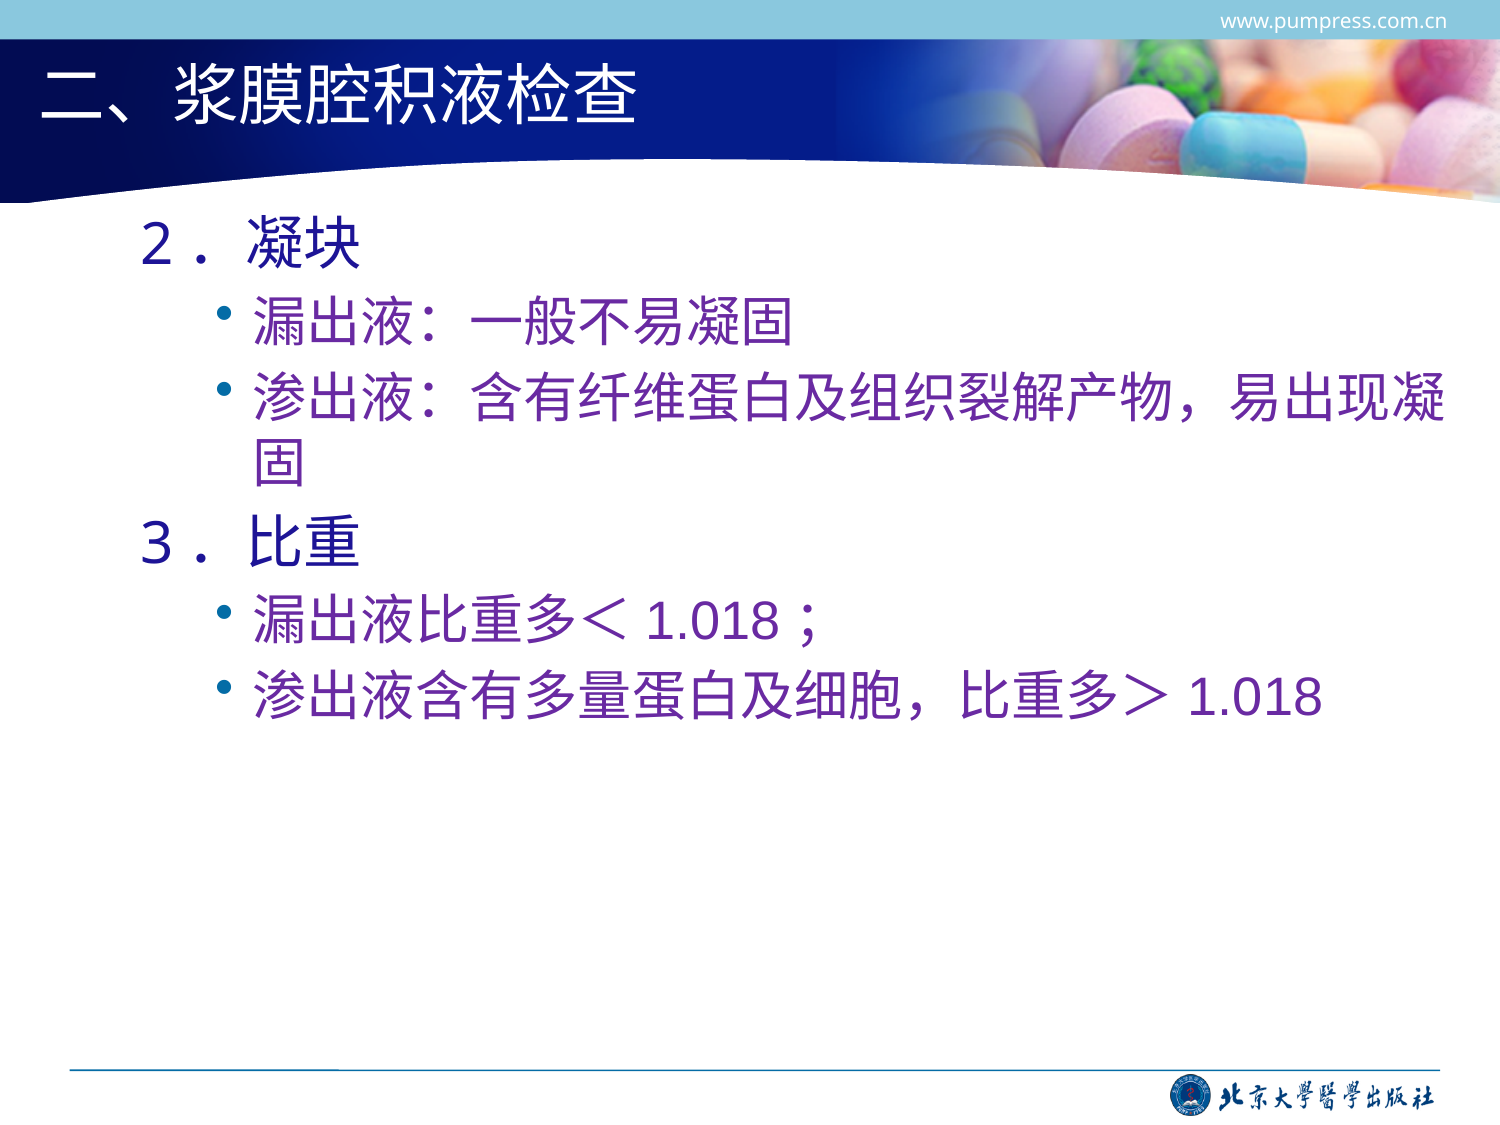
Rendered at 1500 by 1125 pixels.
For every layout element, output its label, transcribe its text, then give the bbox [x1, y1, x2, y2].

picture [0, 40, 1500, 203]
slide_number www.pumpress.com.cn [1024, 0, 1463, 38]
picture [1170, 1074, 1436, 1118]
title 二、浆膜腔积液检查 [23, 46, 1349, 140]
list 2．凝块 漏出液：一般不易凝固 渗出液：含有纤维蛋白及组织裂解产物，易出现凝固 3．比重 漏出液比重多＜1.018； 渗出液含有多量蛋白及细胞，比重多＞1.018 [49, 198, 1463, 1026]
